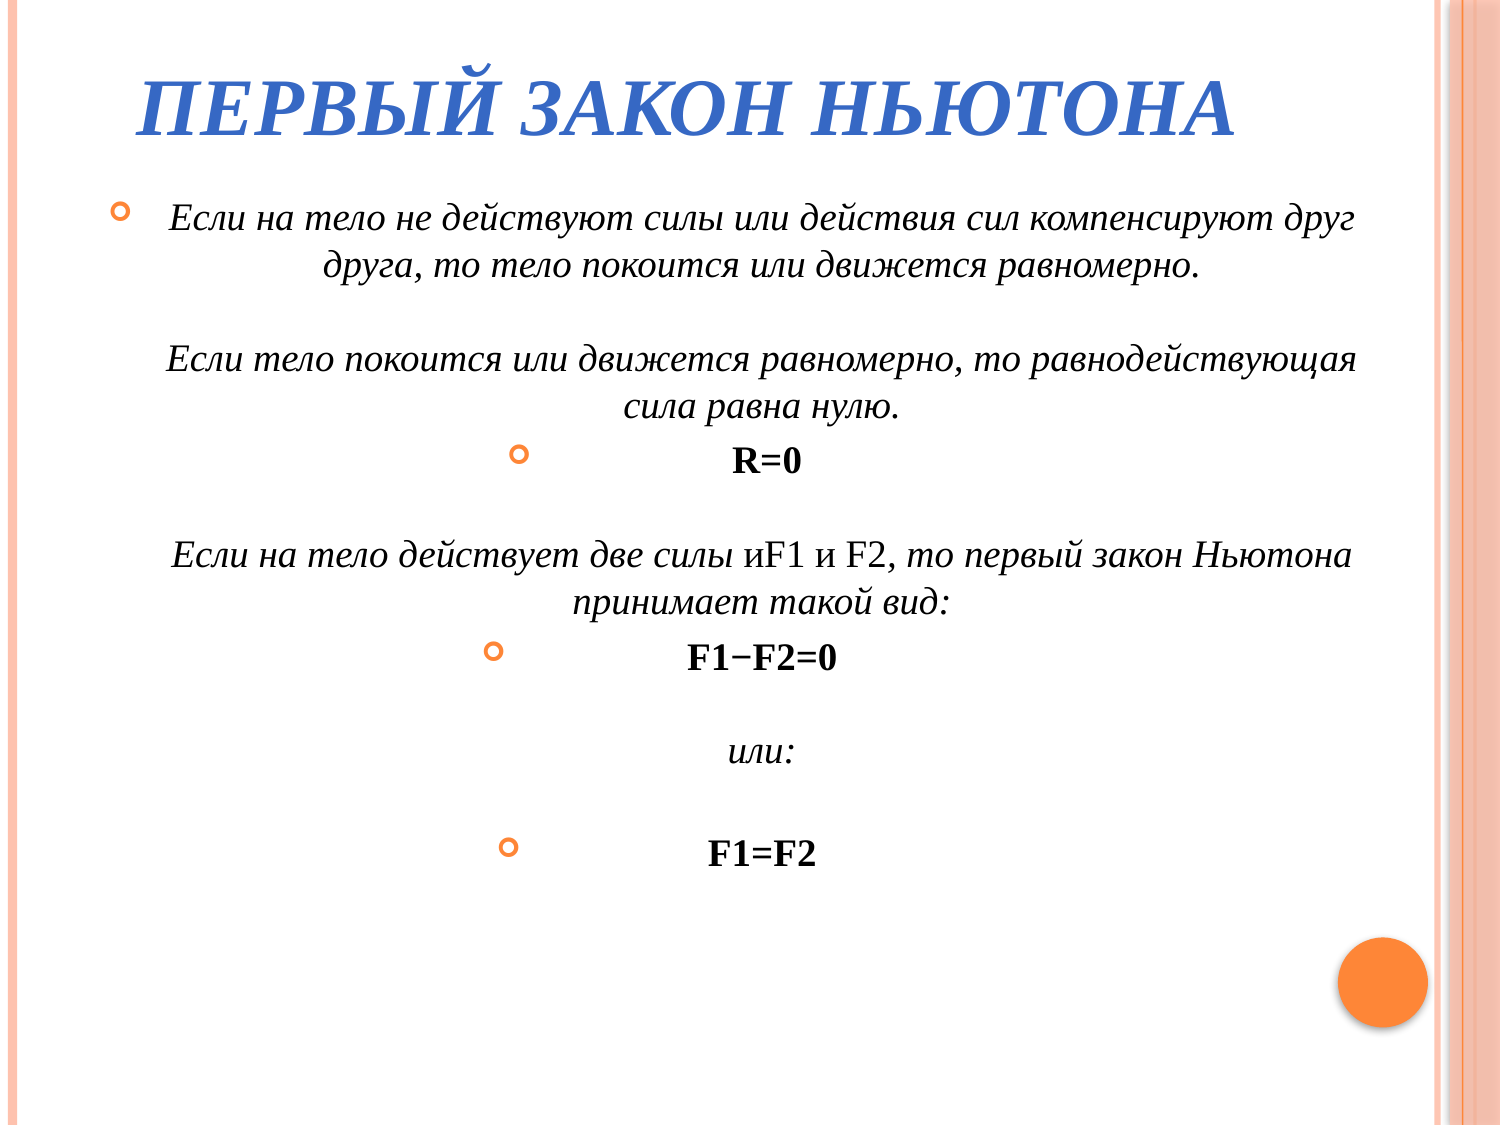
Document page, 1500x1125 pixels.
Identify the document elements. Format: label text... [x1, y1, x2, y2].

list Если на тело не действуют силы или действия сил компенсируют друг друга, то тело покоится или движется равномерно. Если тело покоится или движется равномерно, то равнодействующая сила равна нулю. R=0 Если на тело действует две силы иF1 и F2, то первый закон Ньютона принимает такой вид: F1−F2=0 или: F1=F2 [75, 184, 1412, 1062]
title Первый закон Ньютона [75, 45, 1300, 184]
